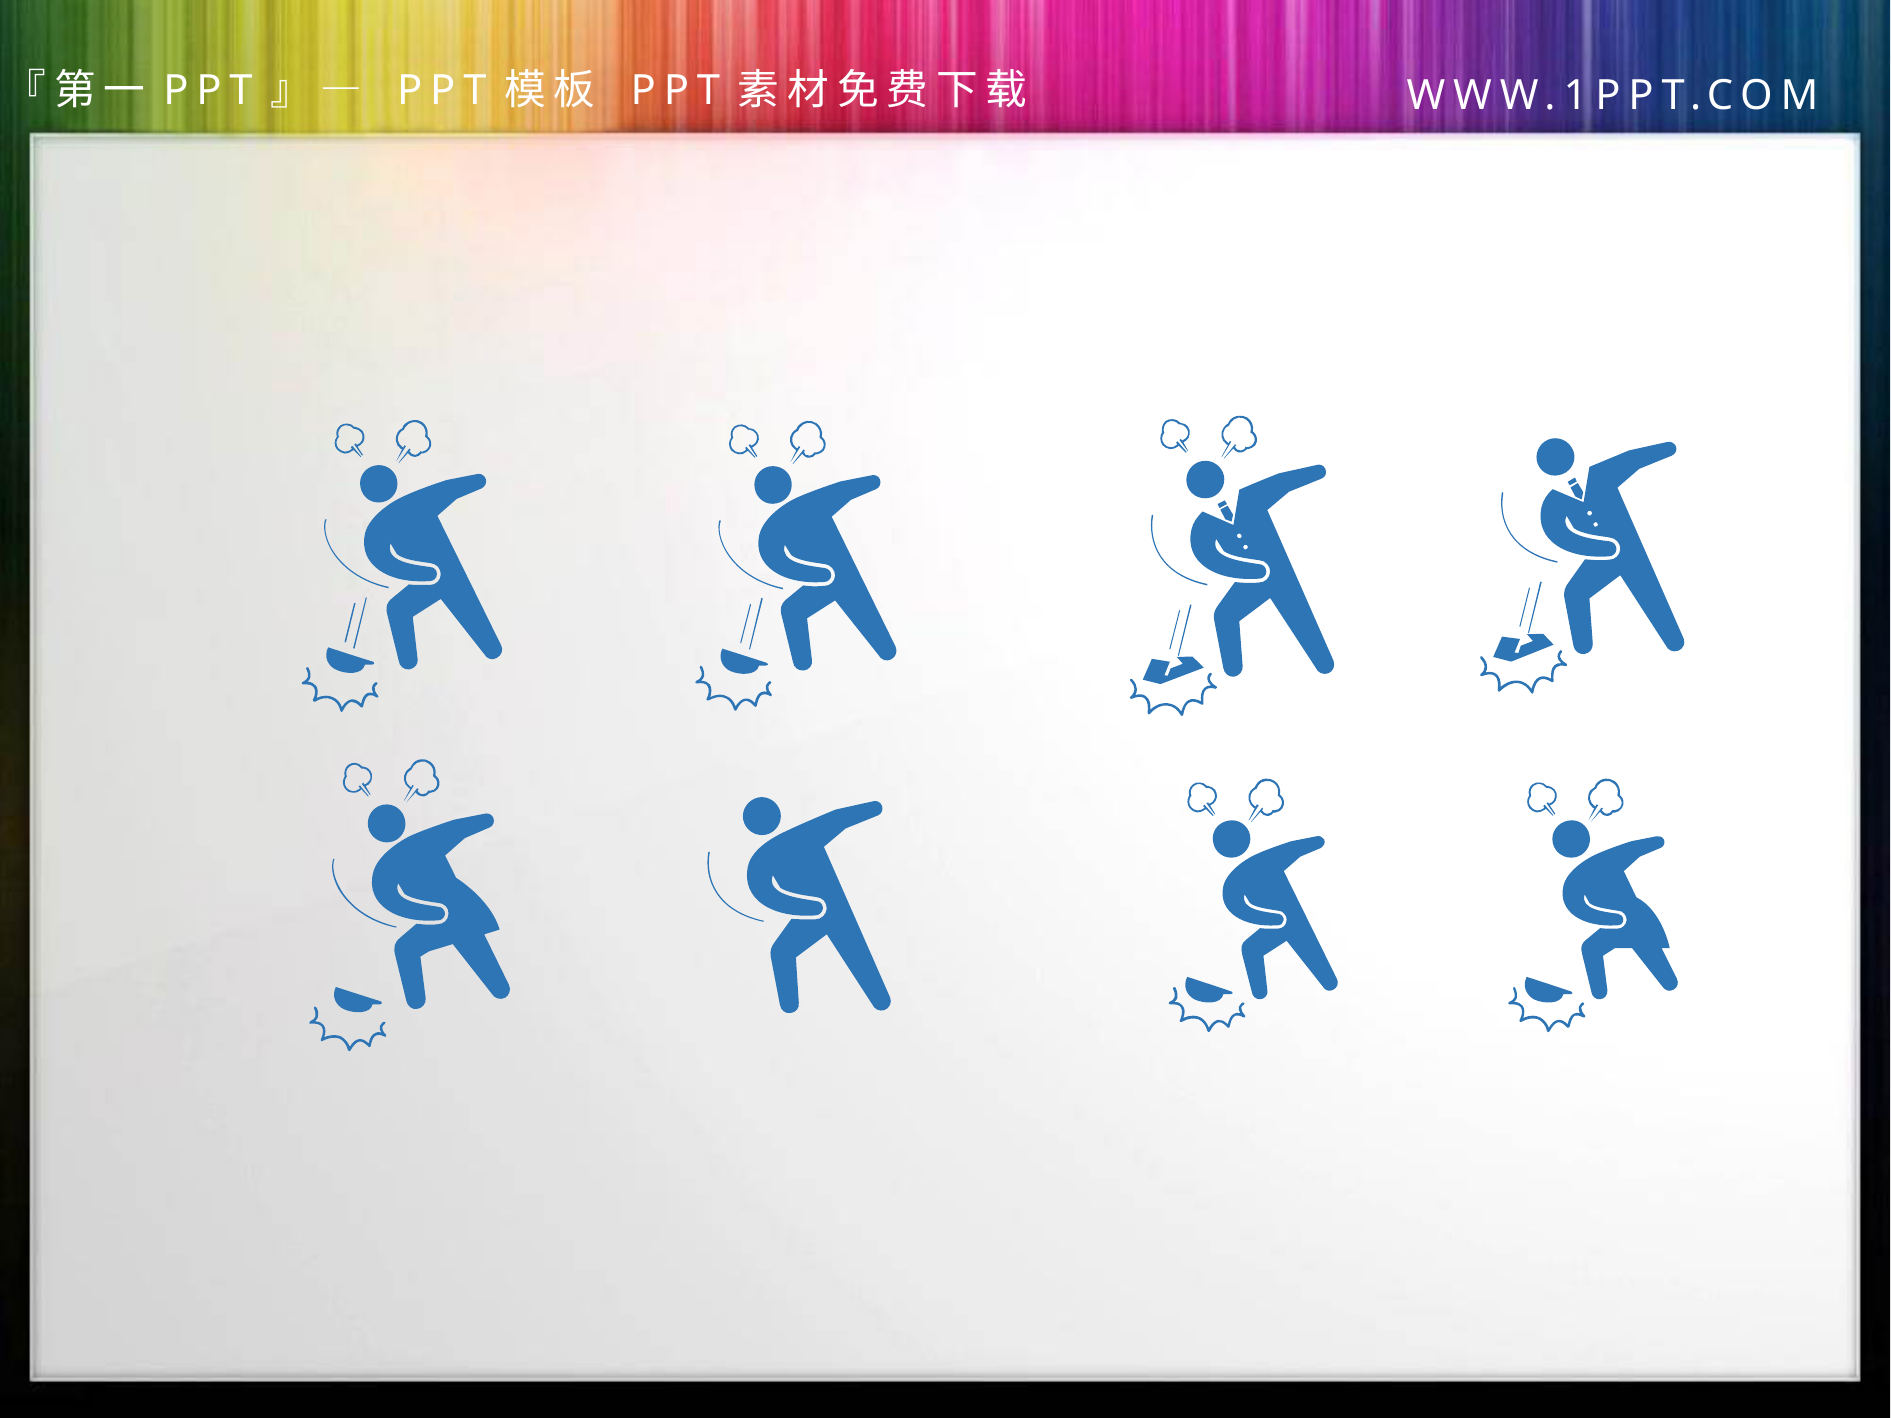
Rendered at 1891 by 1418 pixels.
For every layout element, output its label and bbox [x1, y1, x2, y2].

text_box [334, 986, 382, 1013]
picture [0, 0, 1891, 1418]
text_box [1212, 820, 1251, 858]
text_box [1187, 782, 1218, 816]
text_box [1130, 672, 1217, 716]
text_box [1221, 415, 1257, 459]
text_box [1536, 438, 1575, 476]
text_box [695, 665, 772, 711]
text_box [1222, 836, 1338, 1000]
text_box [1570, 483, 1584, 500]
text_box [1493, 633, 1554, 662]
text_box [746, 800, 891, 1014]
text_box [1177, 604, 1192, 656]
text_box [344, 602, 356, 643]
text_box [1150, 514, 1208, 586]
text_box [326, 647, 375, 673]
text_box [749, 597, 763, 650]
text_box [754, 466, 792, 504]
text_box [1508, 986, 1586, 1033]
text_box [790, 420, 826, 464]
text_box [1185, 976, 1233, 1003]
text_box [1186, 460, 1225, 499]
text_box [707, 851, 764, 922]
text_box [718, 520, 783, 590]
text_box [364, 473, 503, 670]
text_box [404, 759, 440, 803]
text_box [371, 813, 510, 1009]
text_box [1567, 477, 1577, 486]
text_box [1190, 464, 1335, 677]
text_box [367, 804, 406, 843]
text_box [1217, 500, 1227, 508]
text_box [1540, 441, 1685, 655]
text_box [1562, 836, 1678, 1000]
text_box [309, 1006, 387, 1052]
text_box [1248, 778, 1284, 822]
text_box [1588, 778, 1624, 822]
text_box [1527, 782, 1557, 816]
text_box [334, 423, 365, 457]
text_box [324, 519, 389, 589]
text_box [395, 420, 432, 464]
text_box [1524, 976, 1573, 1003]
text_box [1220, 505, 1234, 522]
text_box [1480, 650, 1568, 694]
text_box [1142, 656, 1204, 685]
text_box [1528, 581, 1542, 634]
text_box [1552, 820, 1590, 858]
text_box [742, 797, 781, 836]
text_box [353, 597, 367, 649]
text_box [332, 858, 397, 928]
text_box [342, 762, 372, 797]
text_box [1501, 492, 1558, 563]
text_box [1160, 419, 1190, 453]
text_box [729, 424, 759, 458]
text_box [301, 667, 379, 712]
text_box [720, 648, 769, 674]
text_box [1168, 986, 1246, 1033]
text_box [360, 465, 398, 503]
text_box [758, 475, 897, 671]
